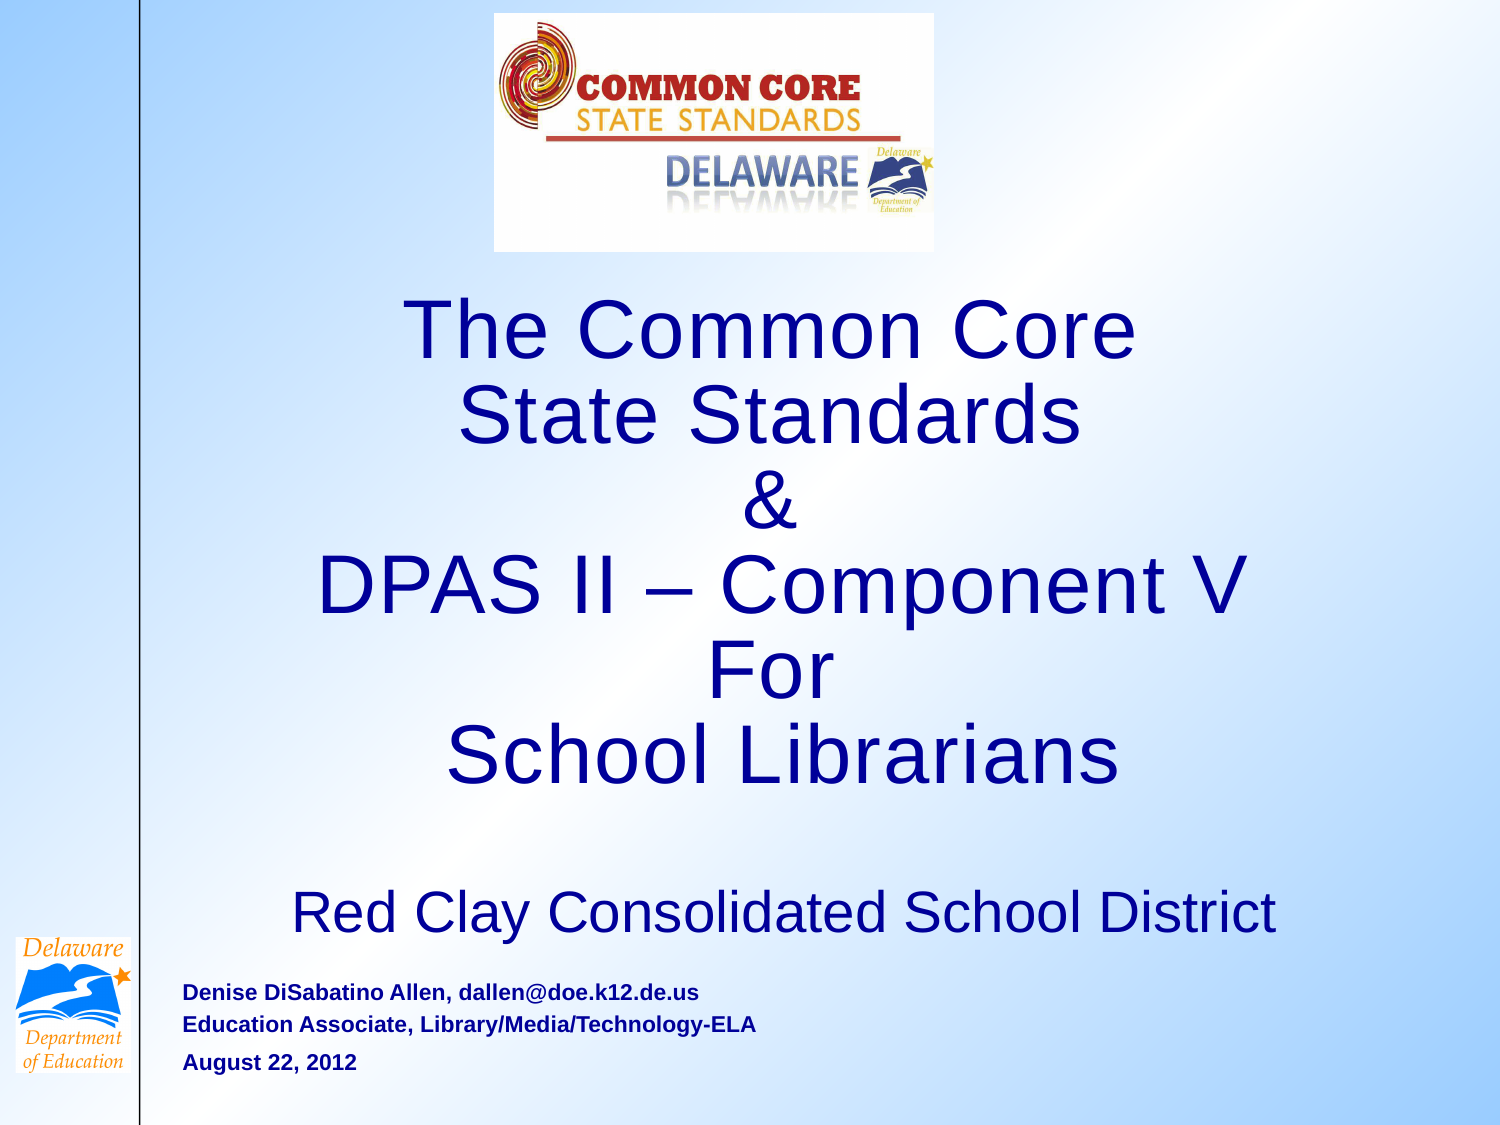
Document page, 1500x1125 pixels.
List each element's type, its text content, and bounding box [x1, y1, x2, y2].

subtitle Denise DiSabatino Allen, dallen@doe.k12.de.us Education Associate, Library/Media/Technology-ELA August 22, 2012 [167, 969, 1045, 1100]
picture [15, 937, 131, 1073]
picture [494, 13, 934, 252]
title The Common Core State Standards & DPAS II – Component V For School Librarians Red Clay Consolidated School District [146, 270, 1423, 953]
